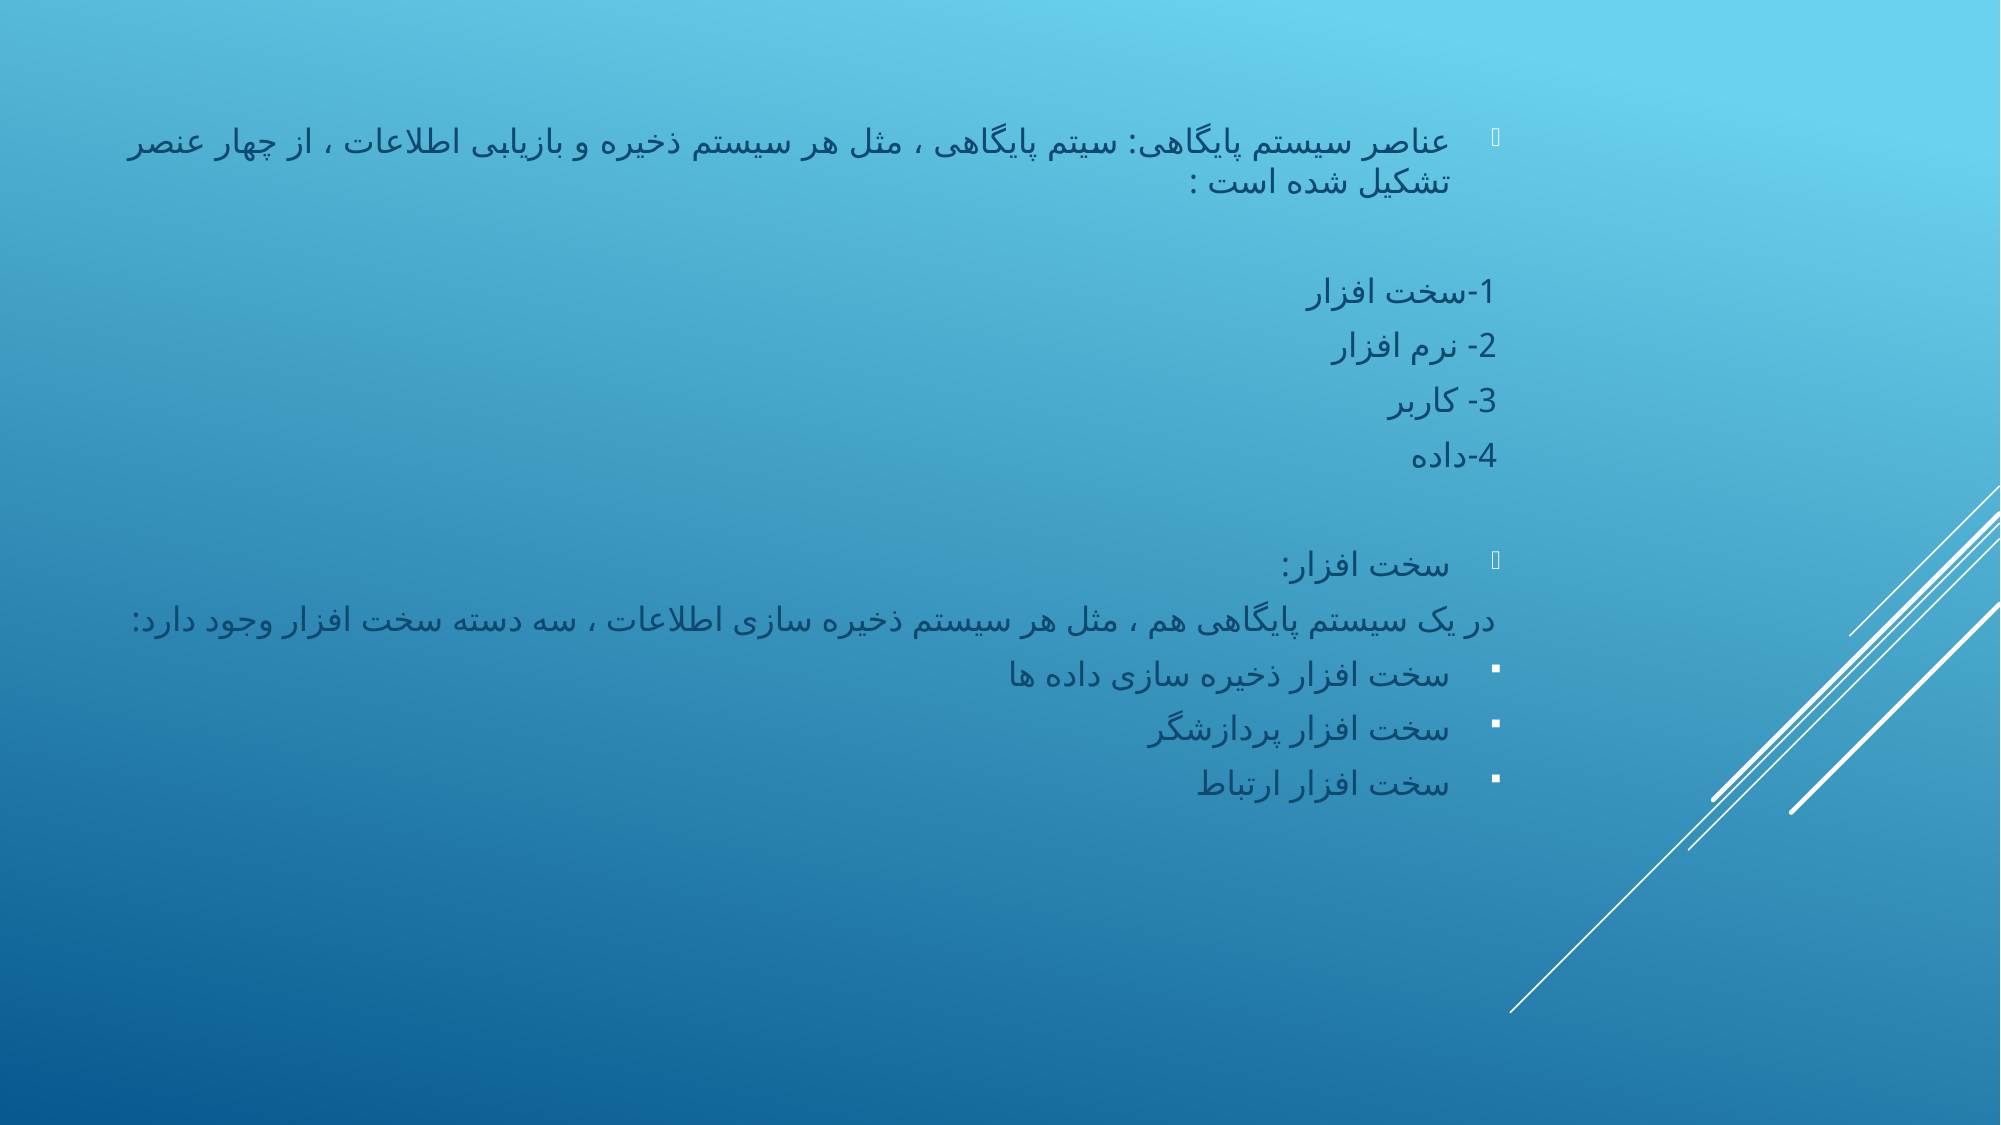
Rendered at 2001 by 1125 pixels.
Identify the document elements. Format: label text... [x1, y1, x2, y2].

list عناصر سیستم پایگاهی: سیتم پایگاهی ، مثل هر سیستم ذخیره و بازیابی اطلاعات ، از چهار عنصر تشکیل شده است : 1-سخت افزار 2- نرم افزار 3- کاربر 4-داده سخت افزار: در یک سیستم پایگاهی هم ، مثل هر سیستم ذخیره سازی اطلاعات ، سه دسته سخت افزار وجود دارد: سخت افزار ذخیره سازی داده ها سخت افزار پردازشگر سخت افزار ارتباط [112, 112, 1513, 843]
